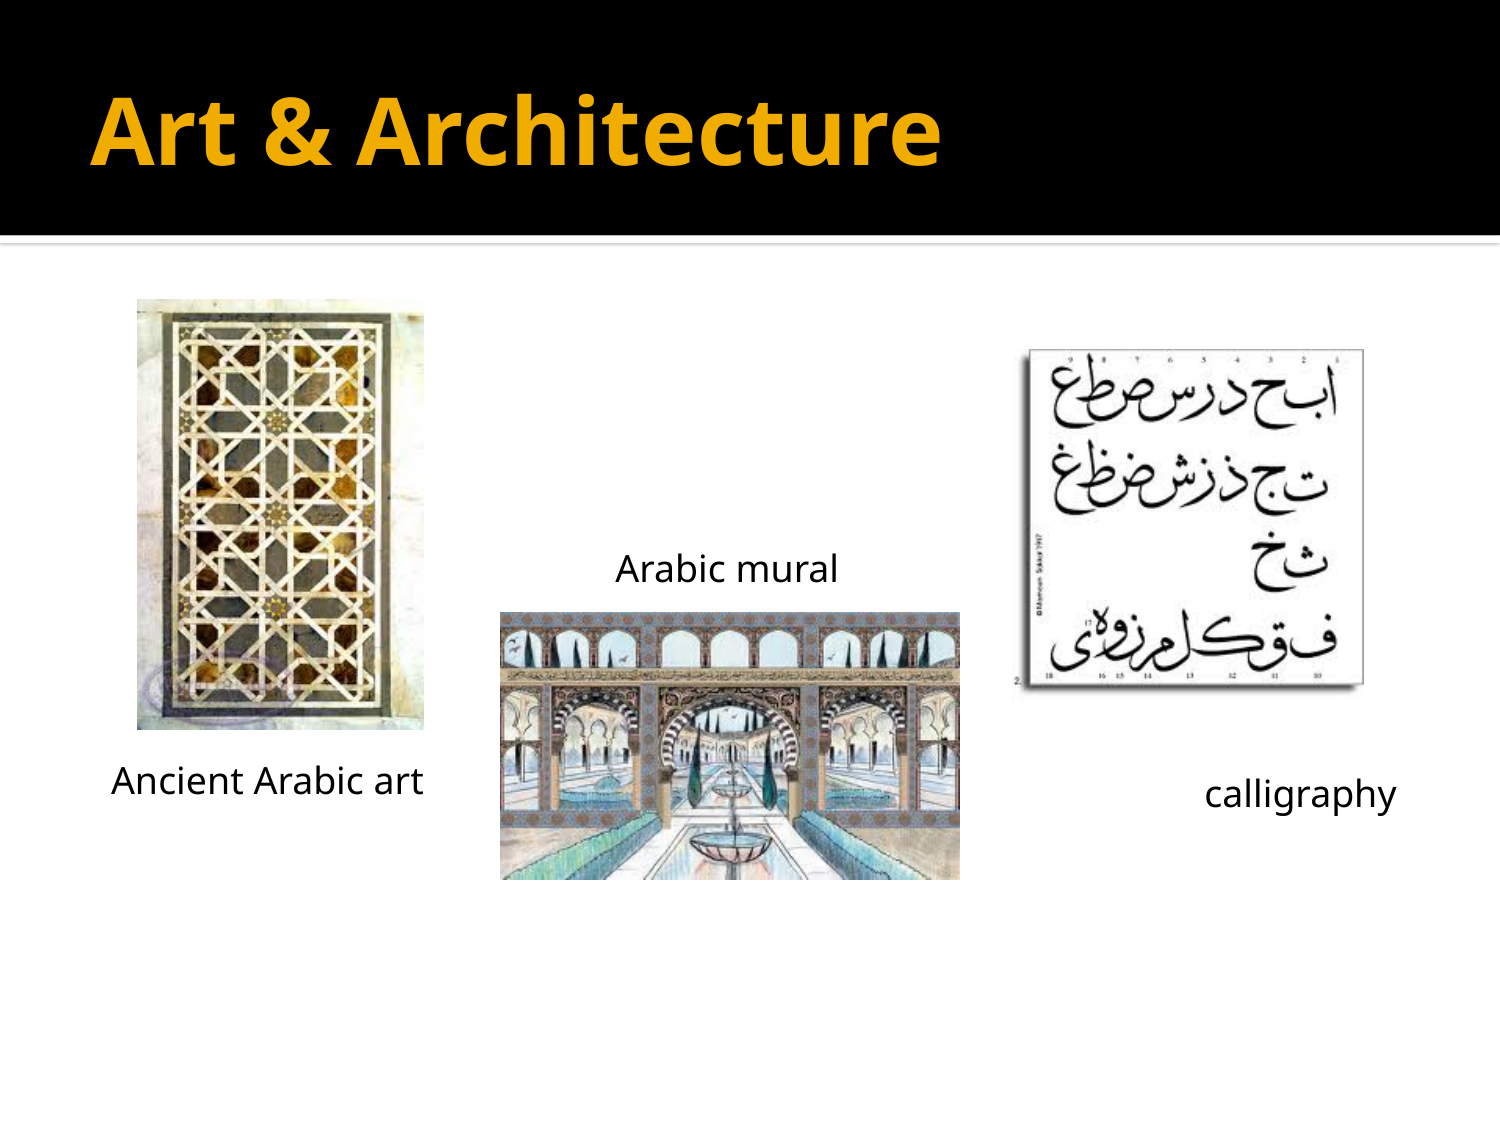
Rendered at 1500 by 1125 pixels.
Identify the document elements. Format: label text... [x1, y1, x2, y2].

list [1012, 349, 1365, 702]
picture [137, 299, 424, 730]
title Art & Architecture [75, 25, 1425, 231]
picture [499, 612, 960, 880]
text_box calligraphy [1189, 762, 1412, 823]
text_box Ancient Arabic art [96, 749, 439, 810]
text_box Arabic mural [600, 537, 855, 598]
